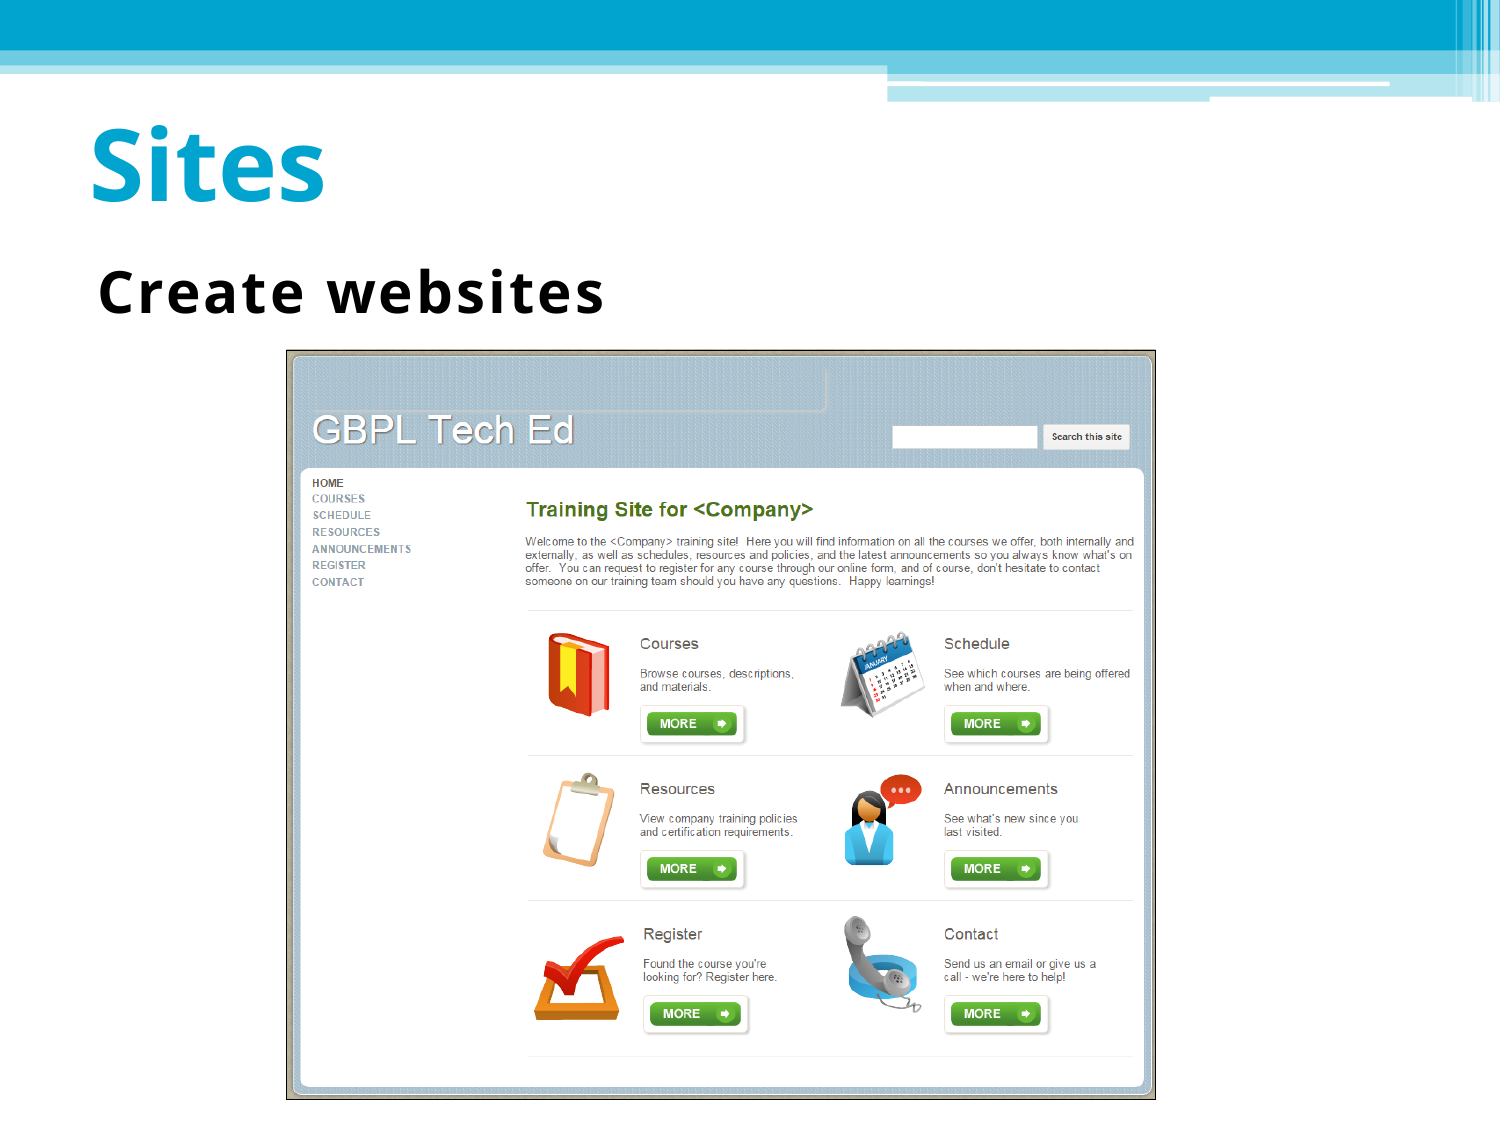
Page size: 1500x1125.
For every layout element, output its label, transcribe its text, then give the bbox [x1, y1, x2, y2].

picture [285, 349, 1156, 1100]
title Sites [75, 75, 1418, 248]
text_box Create websites [75, 247, 1401, 348]
